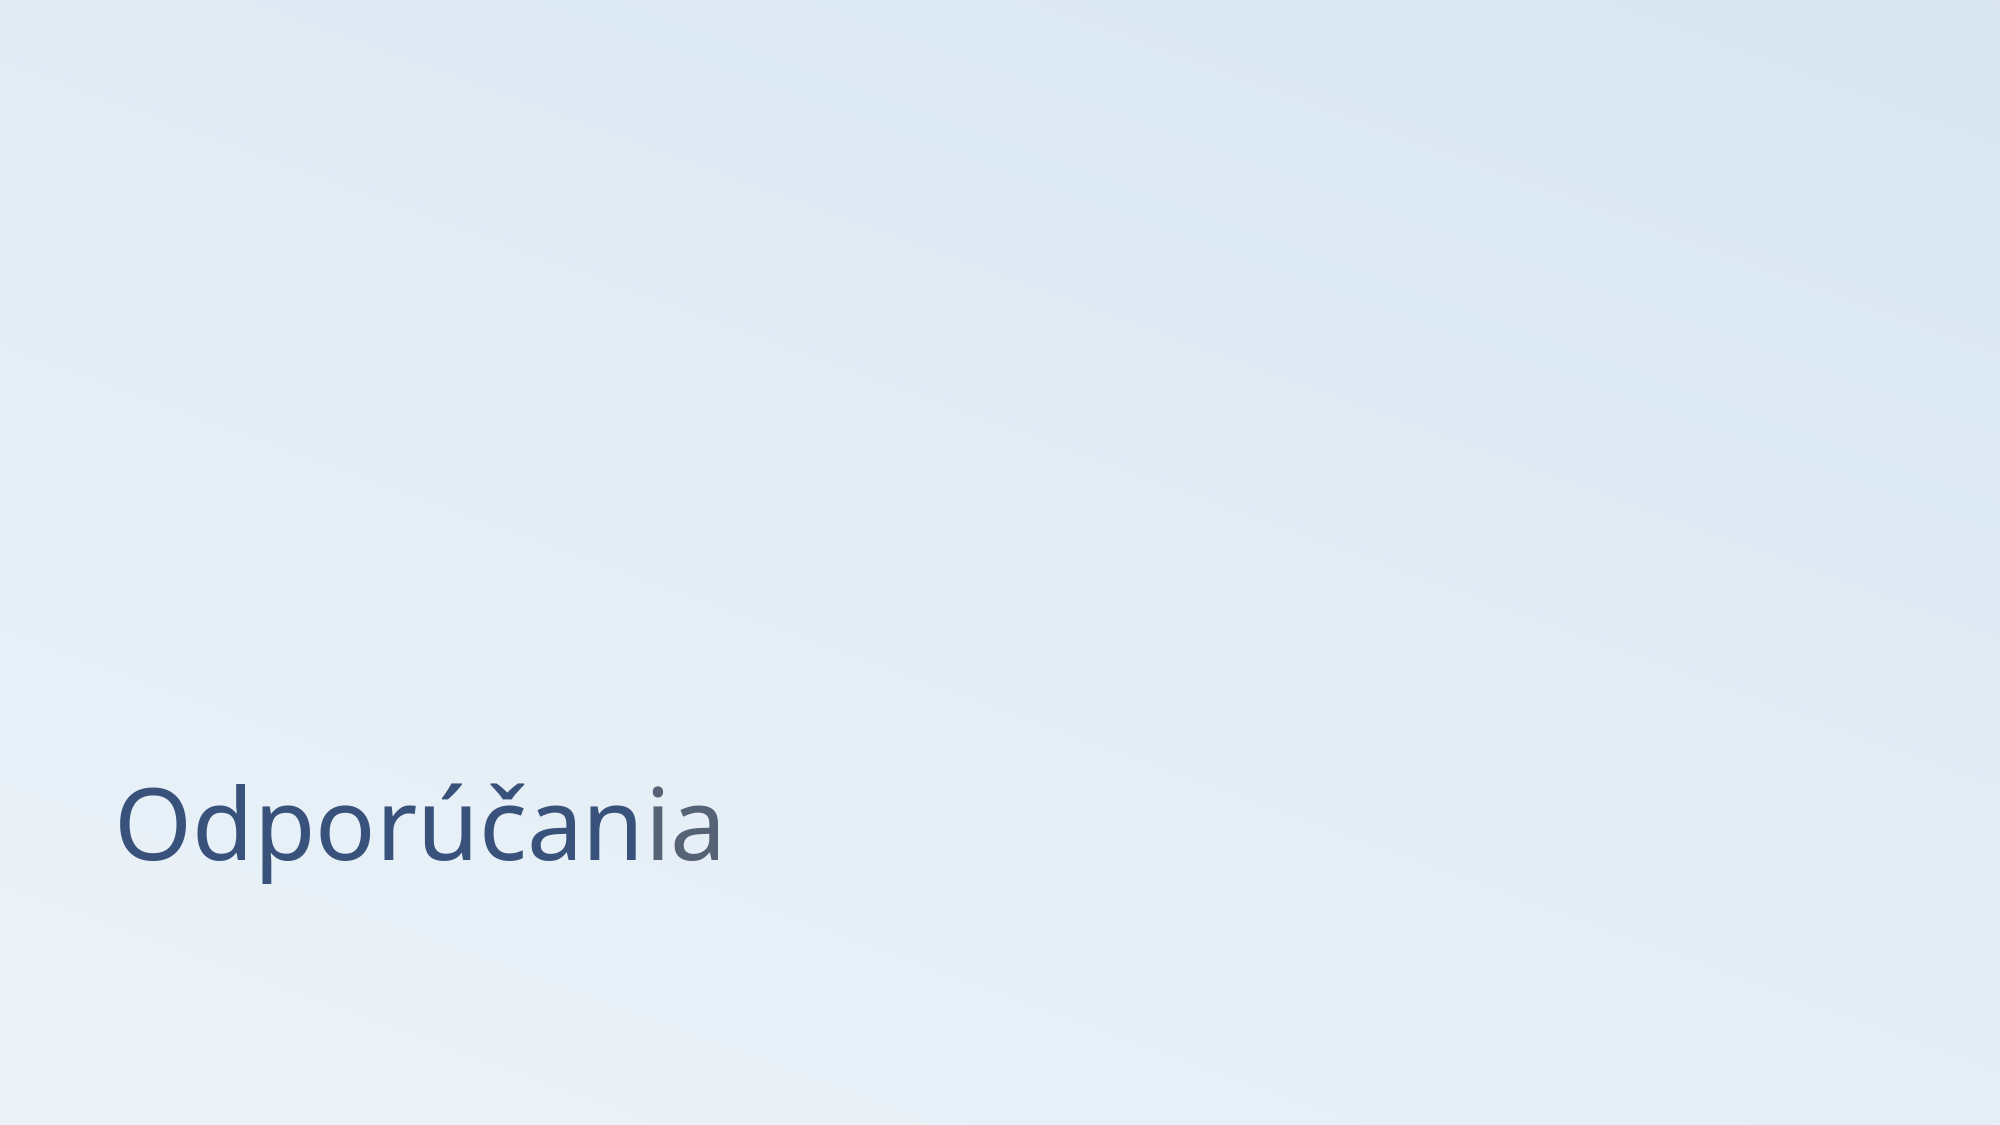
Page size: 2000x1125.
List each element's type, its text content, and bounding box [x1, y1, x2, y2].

title Odporúčania [99, 425, 1450, 888]
